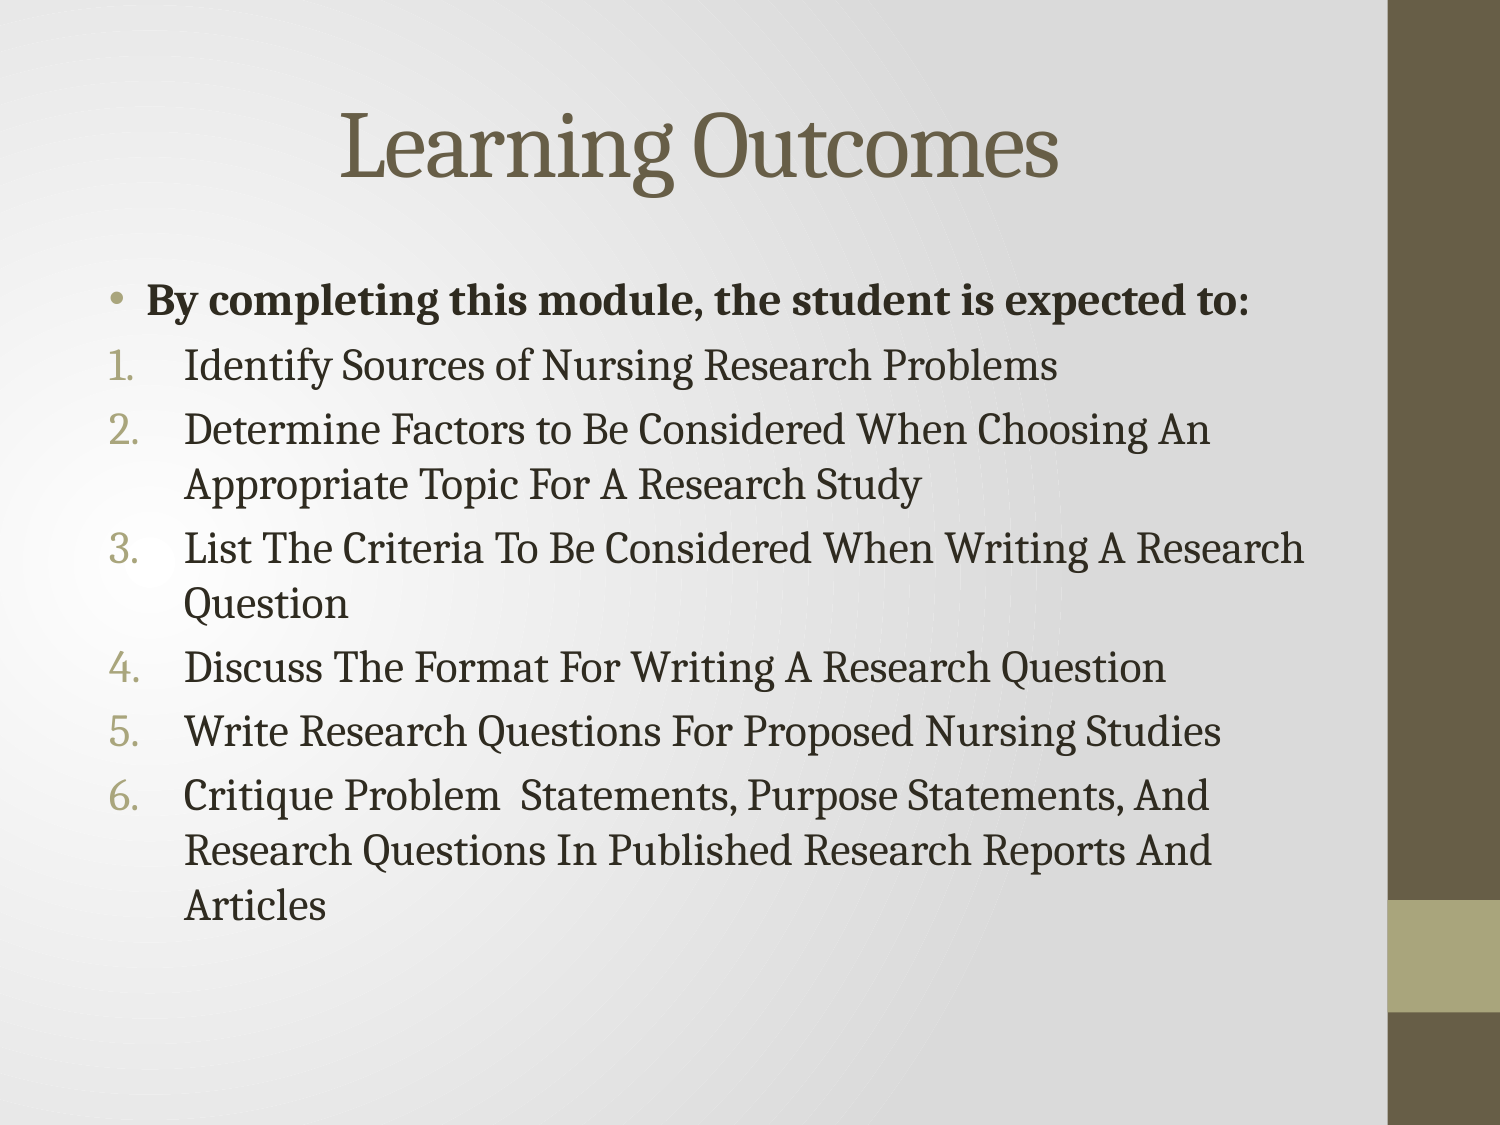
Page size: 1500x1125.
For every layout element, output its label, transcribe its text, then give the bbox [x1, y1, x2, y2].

list By completing this module, the student is expected to: Identify Sources of Nursing Research Problems Determine Factors to Be Considered When Choosing An Appropriate Topic For A Research Study List The Criteria To Be Considered When Writing A Research Question Discuss The Format For Writing A Research Question Write Research Questions For Proposed Nursing Studies Critique Problem Statements, Purpose Statements, And Research Questions In Published Research Reports And Articles [75, 262, 1325, 1050]
title Learning Outcomes [75, 45, 1325, 233]
